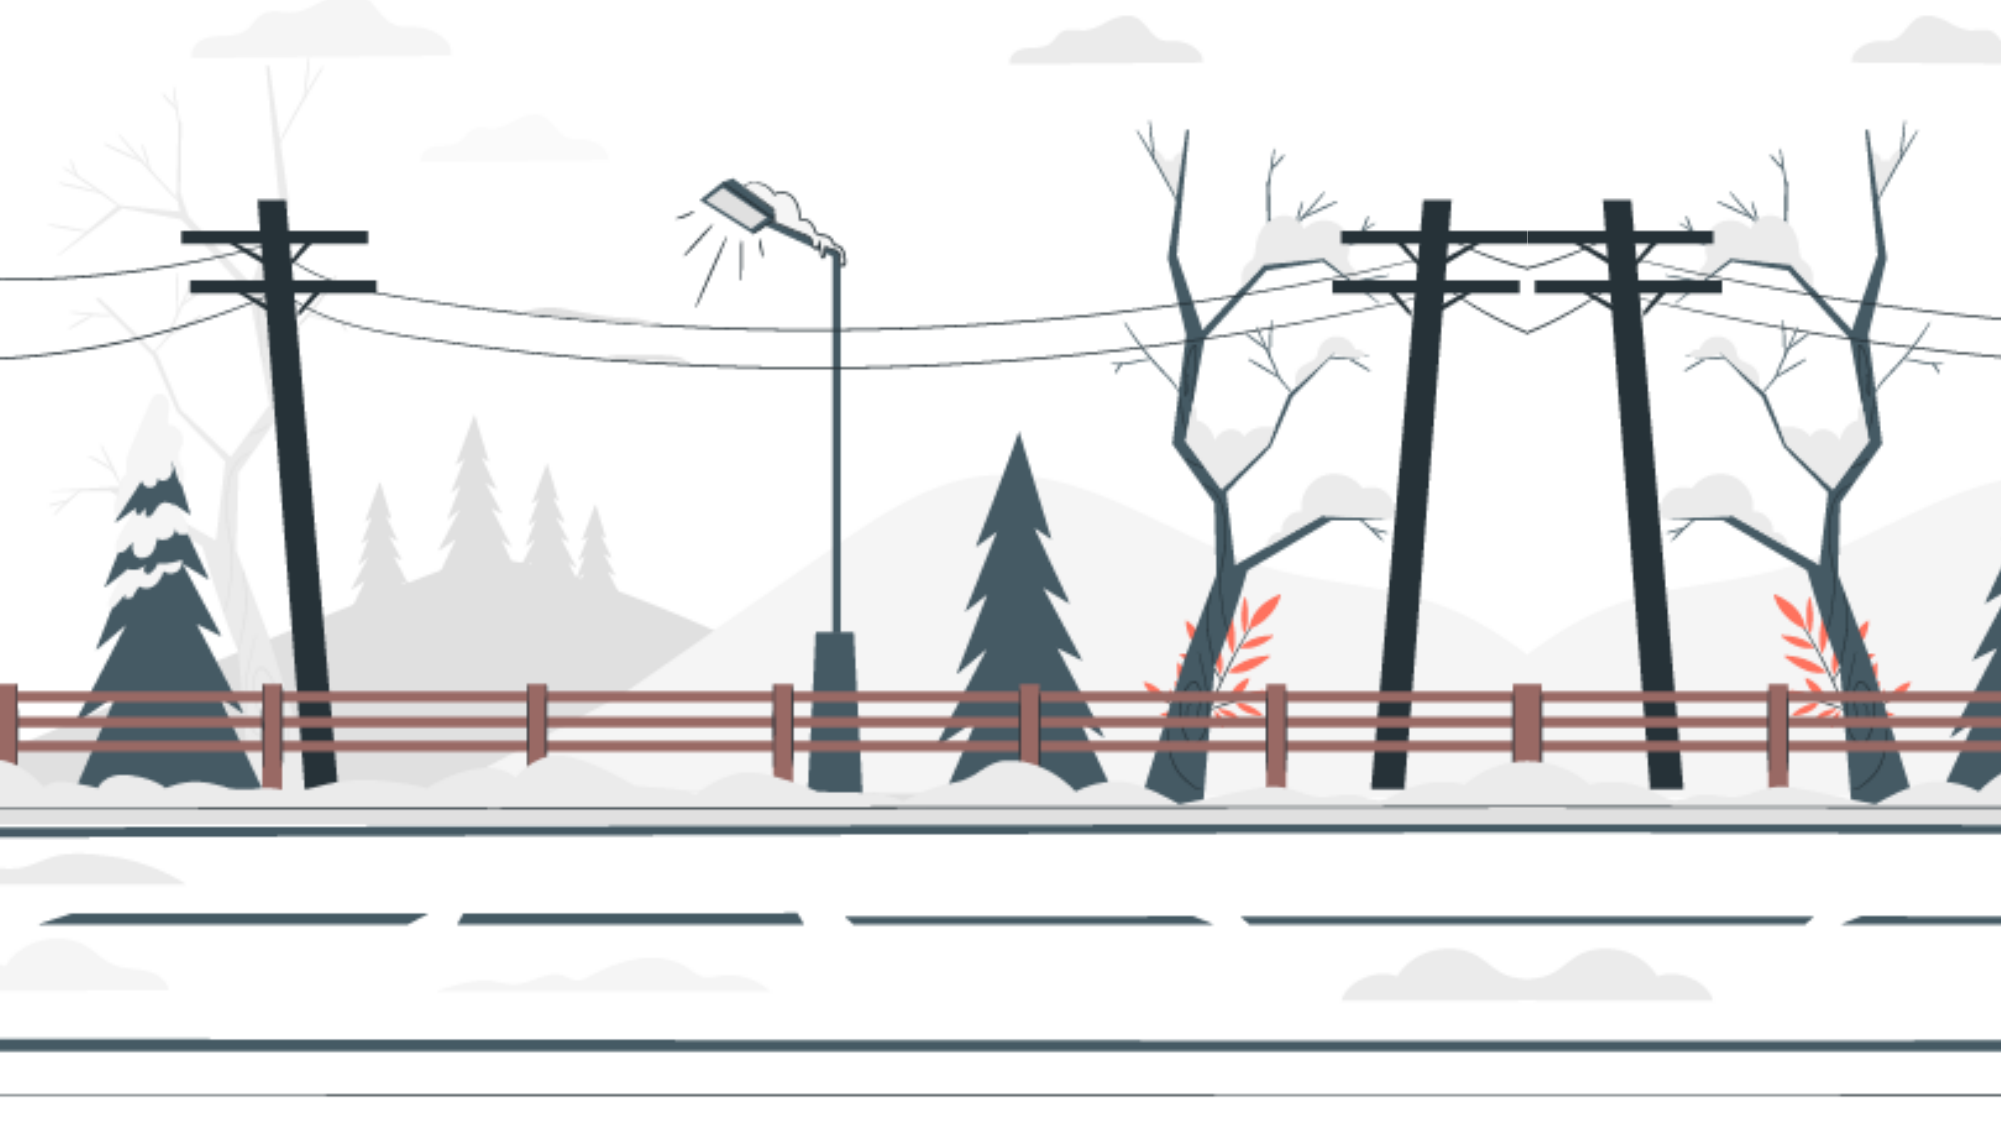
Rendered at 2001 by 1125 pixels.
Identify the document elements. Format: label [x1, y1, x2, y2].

text_box [0, 0, 2000, 1125]
